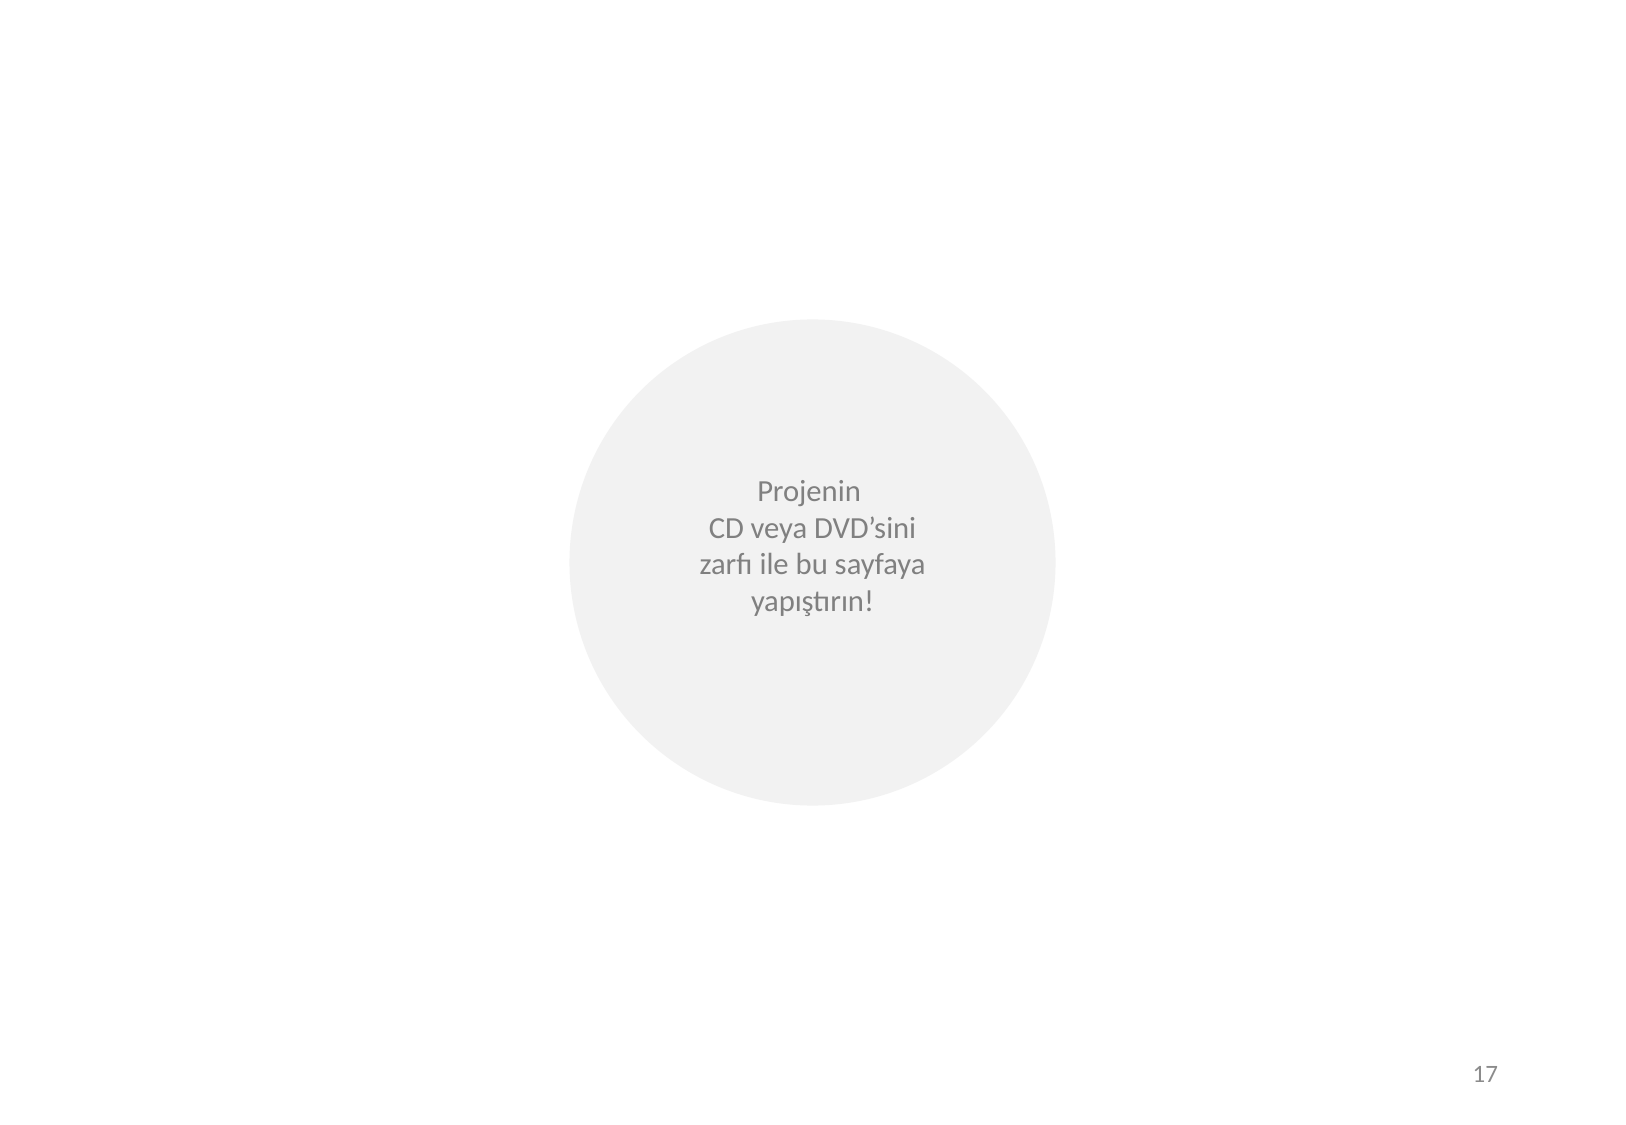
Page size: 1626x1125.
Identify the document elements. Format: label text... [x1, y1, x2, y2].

text_box Projenin CD veya DVD’sini zarfı ile bu sayfaya yapıştırın! [568, 318, 1057, 807]
slide_number 17 [1147, 1042, 1514, 1103]
